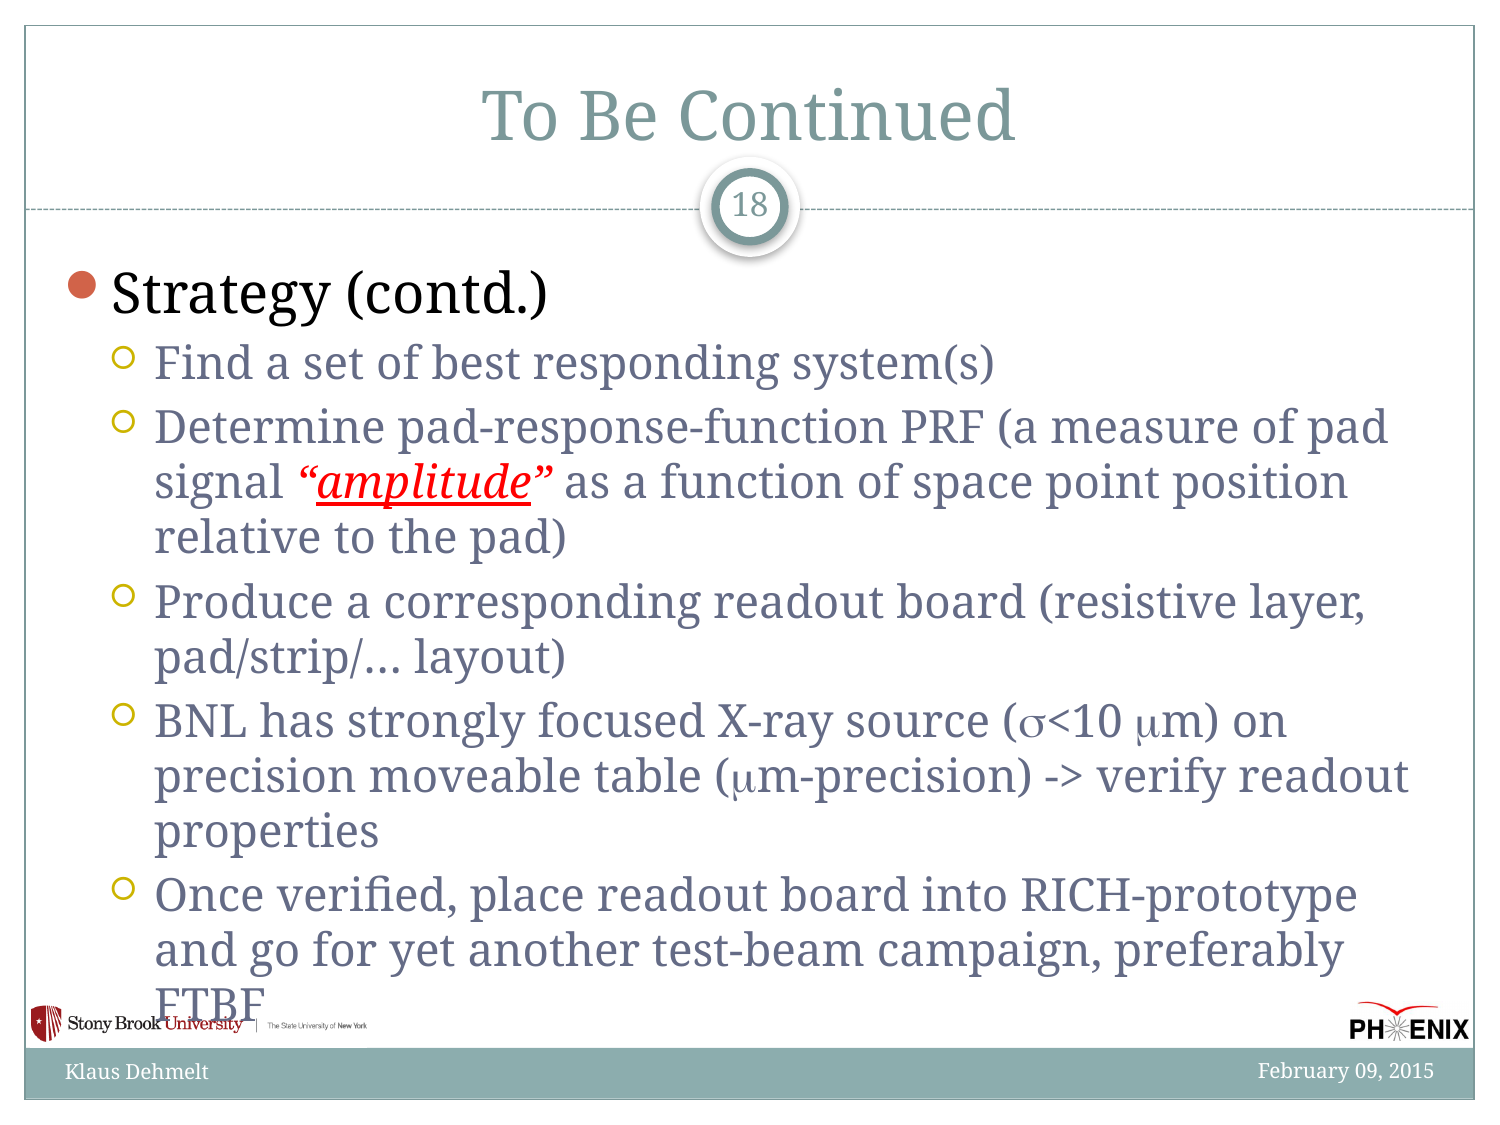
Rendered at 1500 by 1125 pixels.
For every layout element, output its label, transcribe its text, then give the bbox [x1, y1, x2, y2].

picture [30, 994, 367, 1048]
picture [1350, 1001, 1469, 1041]
footer Klaus Dehmelt [50, 1051, 638, 1112]
list Strategy (contd.) Find a set of best responding system(s) Determine pad-response-function PRF (a measure of pad signal “amplitude” as a function of space point position relative to the pad) Produce a corresponding readout board (resistive layer, pad/strip/… layout) BNL has strongly focused X-ray source (s<10 mm) on precision moveable table (mm-precision) -> verify readout properties Once verified, place readout board into RICH-prototype and go for yet another test-beam campaign, preferably FTBF [49, 249, 1450, 1005]
title To Be Continued [49, 37, 1450, 162]
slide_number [950, 1050, 1450, 1111]
slide_number 18 [712, 169, 788, 243]
